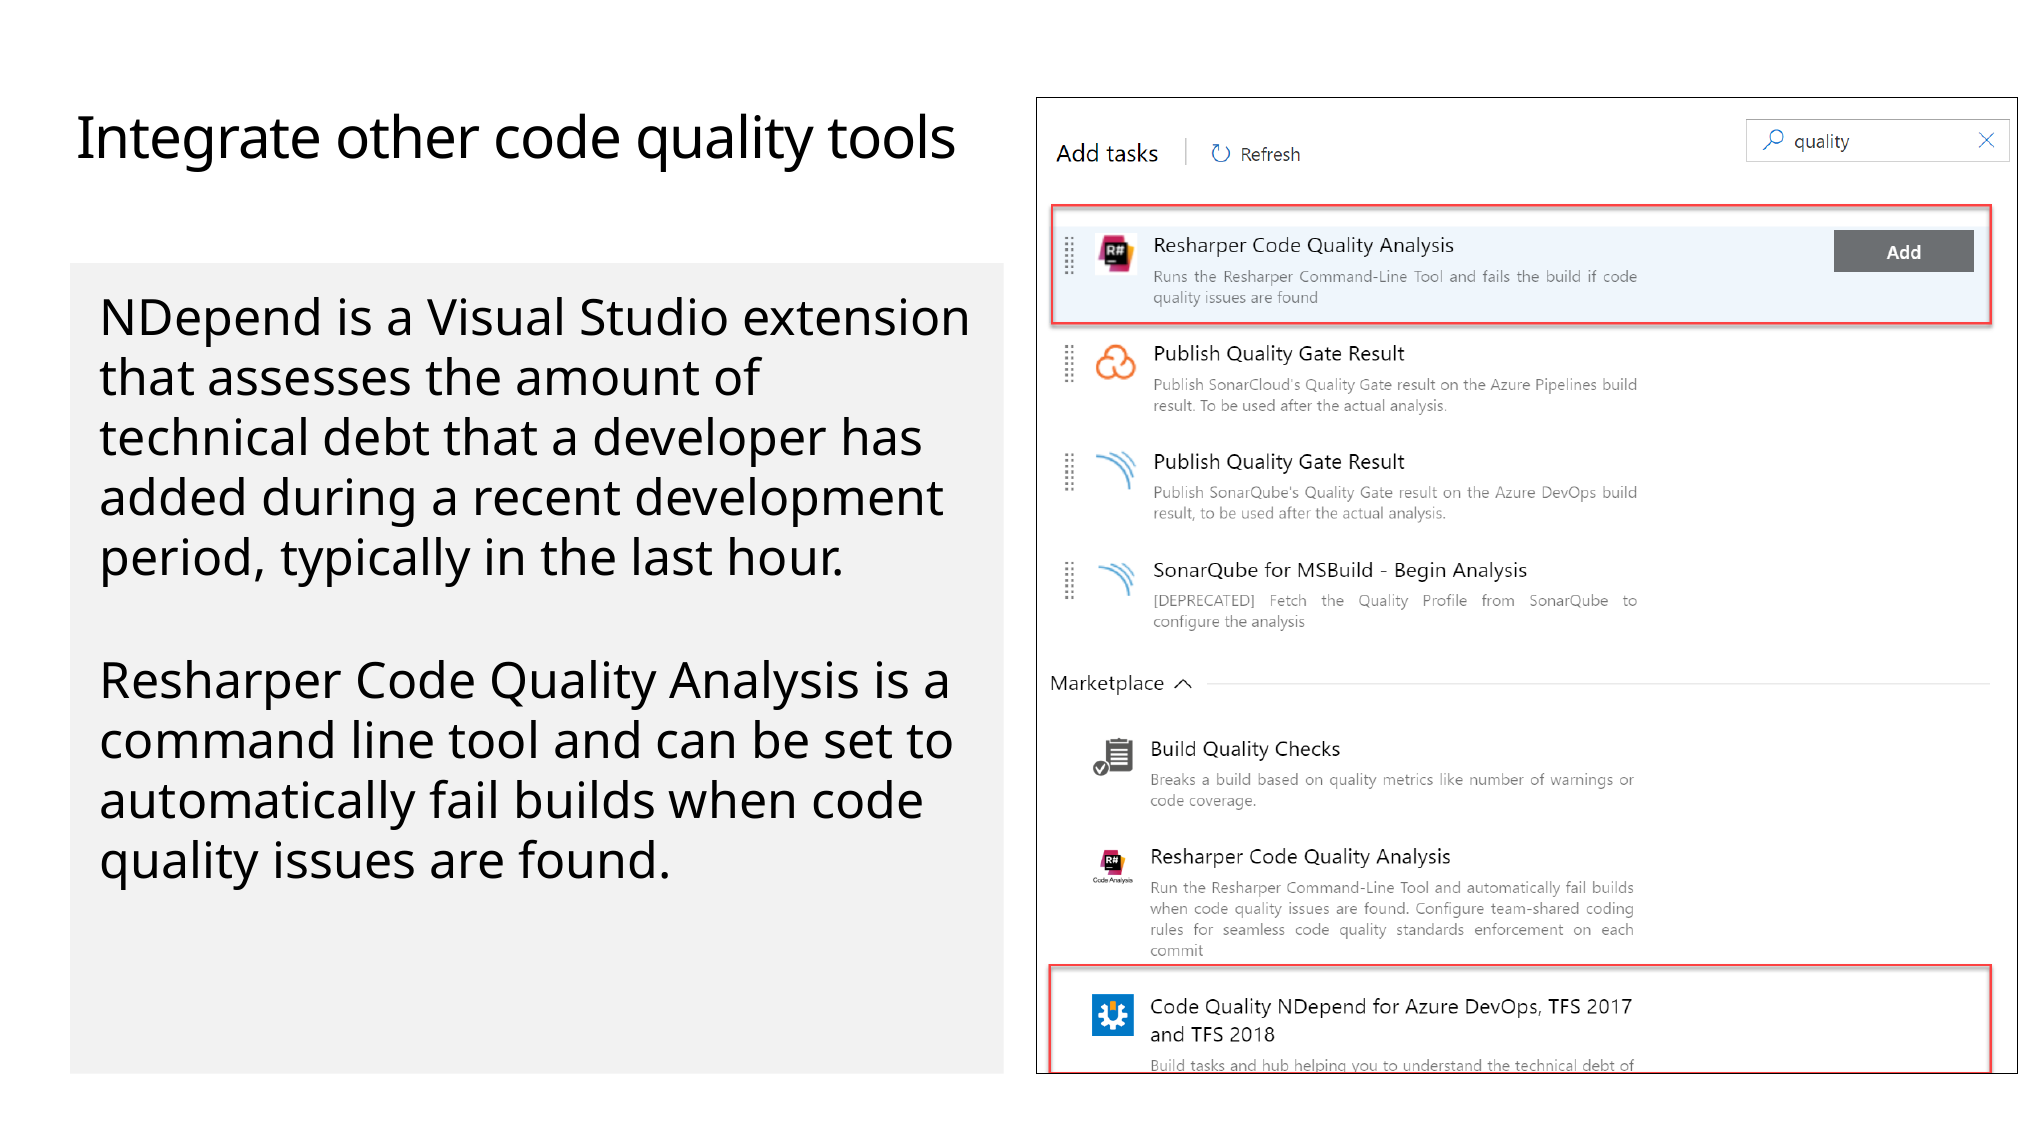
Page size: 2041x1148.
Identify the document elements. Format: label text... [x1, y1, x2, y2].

picture [1036, 97, 2018, 1074]
text_box NDepend is a Visual Studio extension that assesses the amount of technical debt that a developer has added during a recent development period, typically in the last hour. Resharper Code Quality Analysis is a command line tool and can be set to automatically fail builds when code quality issues are found. [70, 263, 1004, 1074]
title Integrate other code quality tools [76, 103, 1036, 172]
